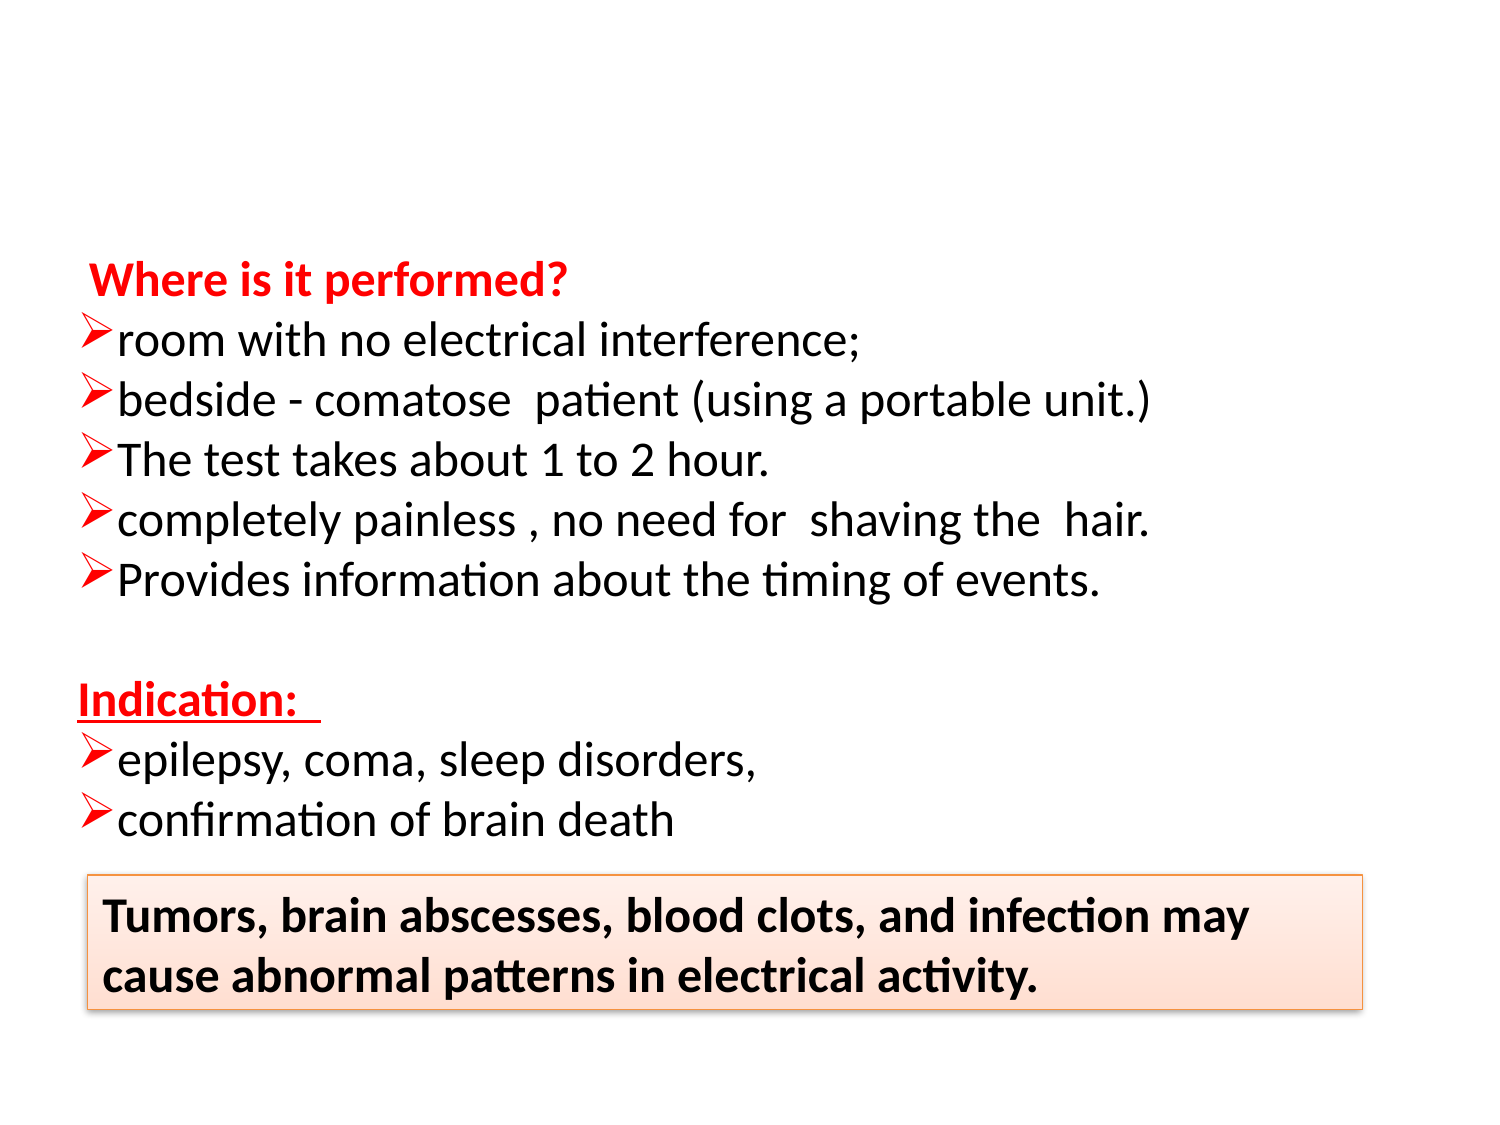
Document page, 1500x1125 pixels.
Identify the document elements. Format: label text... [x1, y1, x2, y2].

text_box Where is it performed? room with no electrical interference; bedside - comatose patient (using a portable unit.) The test takes about 1 to 2 hour. completely painless , no need for shaving the hair. Provides information about the timing of events. Indication: epilepsy, coma, sleep disorders, confirmation of brain death [62, 179, 1438, 905]
text_box Tumors, brain abscesses, blood clots, and infection may cause abnormal patterns in electrical activity. [87, 874, 1363, 1010]
